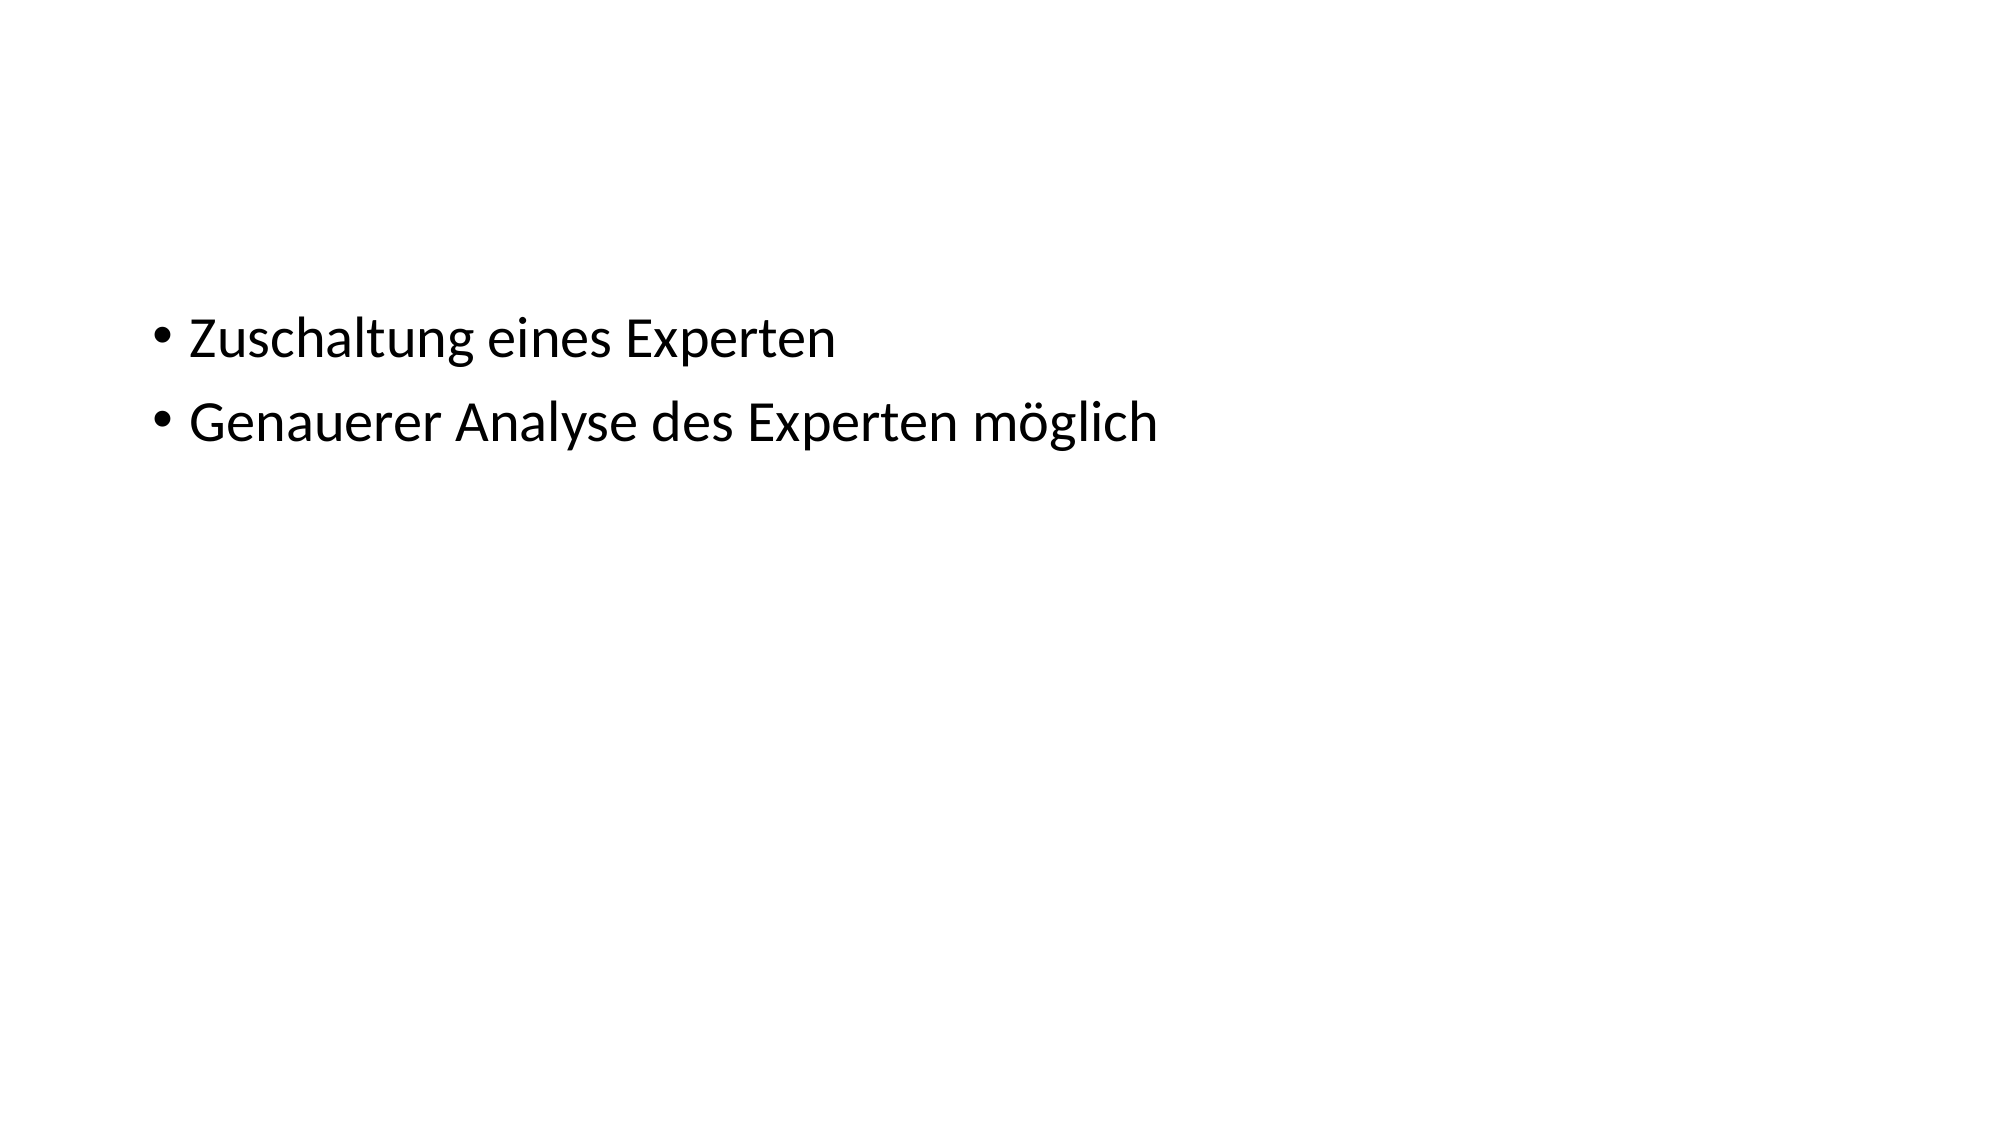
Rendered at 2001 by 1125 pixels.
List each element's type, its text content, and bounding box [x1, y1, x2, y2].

list Zuschaltung eines Experten Genauerer Analyse des Experten möglich [137, 299, 1863, 1014]
